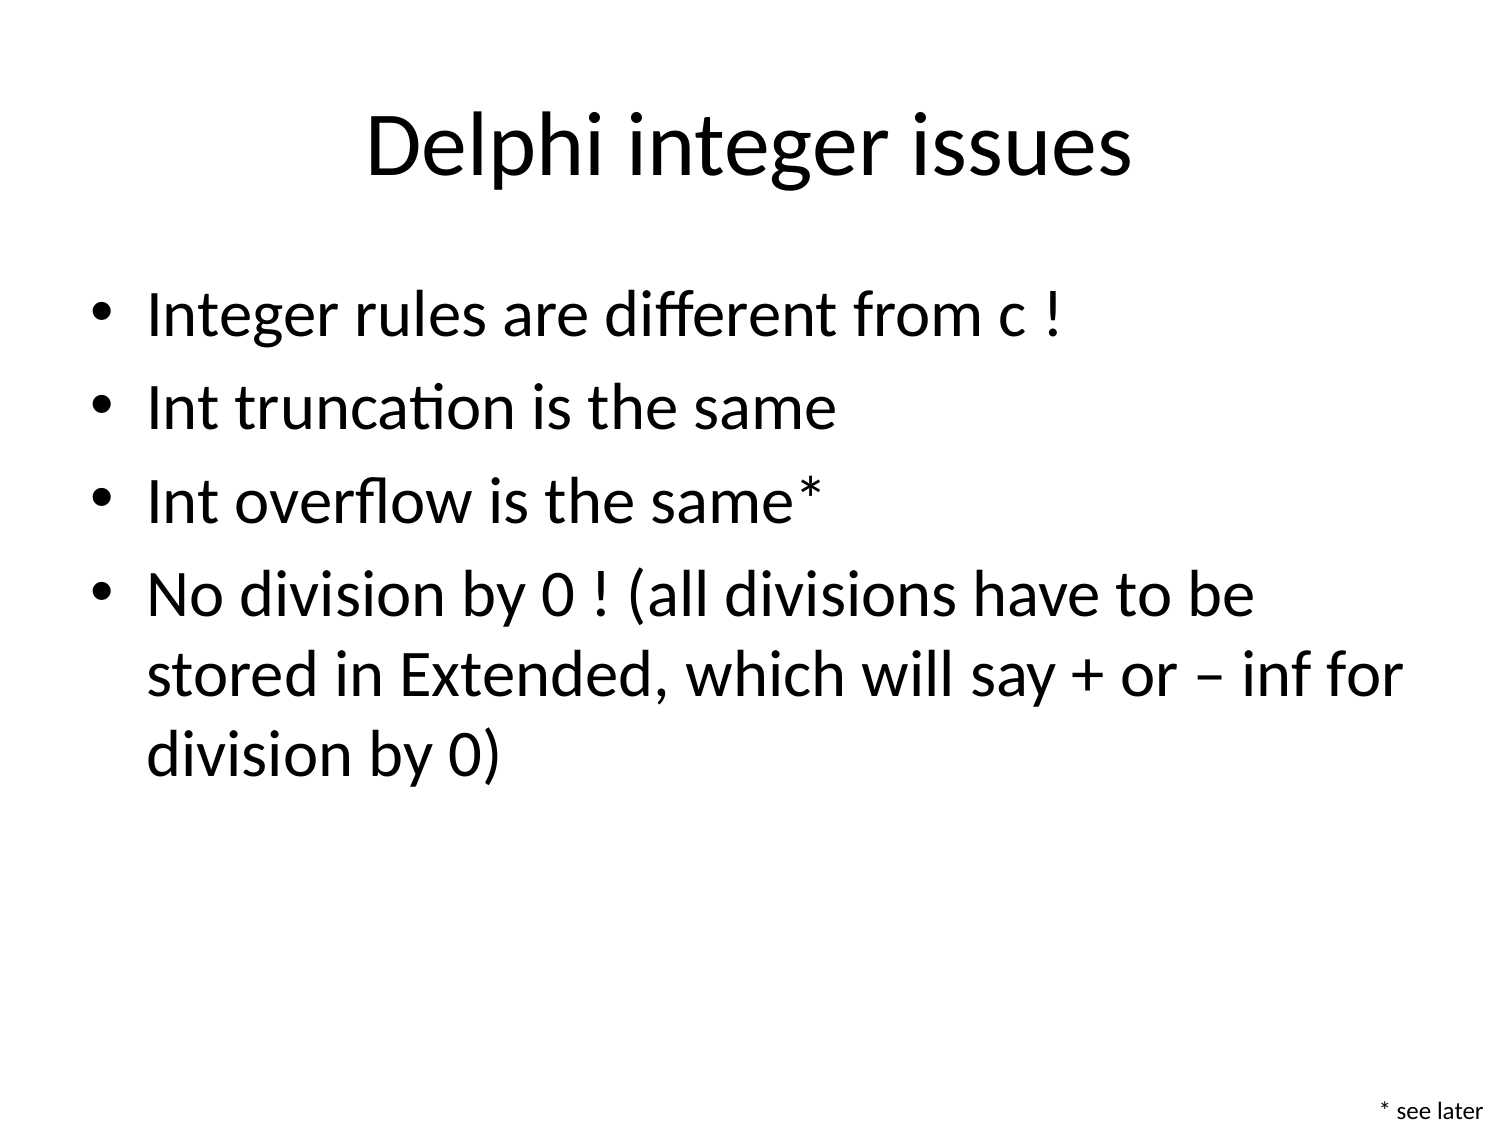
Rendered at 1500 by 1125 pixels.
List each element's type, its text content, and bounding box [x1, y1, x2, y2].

text_box * see later [1363, 1087, 1500, 1125]
list Integer rules are different from c ! Int truncation is the same Int overflow is the same* No division by 0 ! (all divisions have to be stored in Extended, which will say + or – inf for division by 0) [75, 262, 1425, 1005]
title Delphi integer issues [75, 45, 1425, 233]
